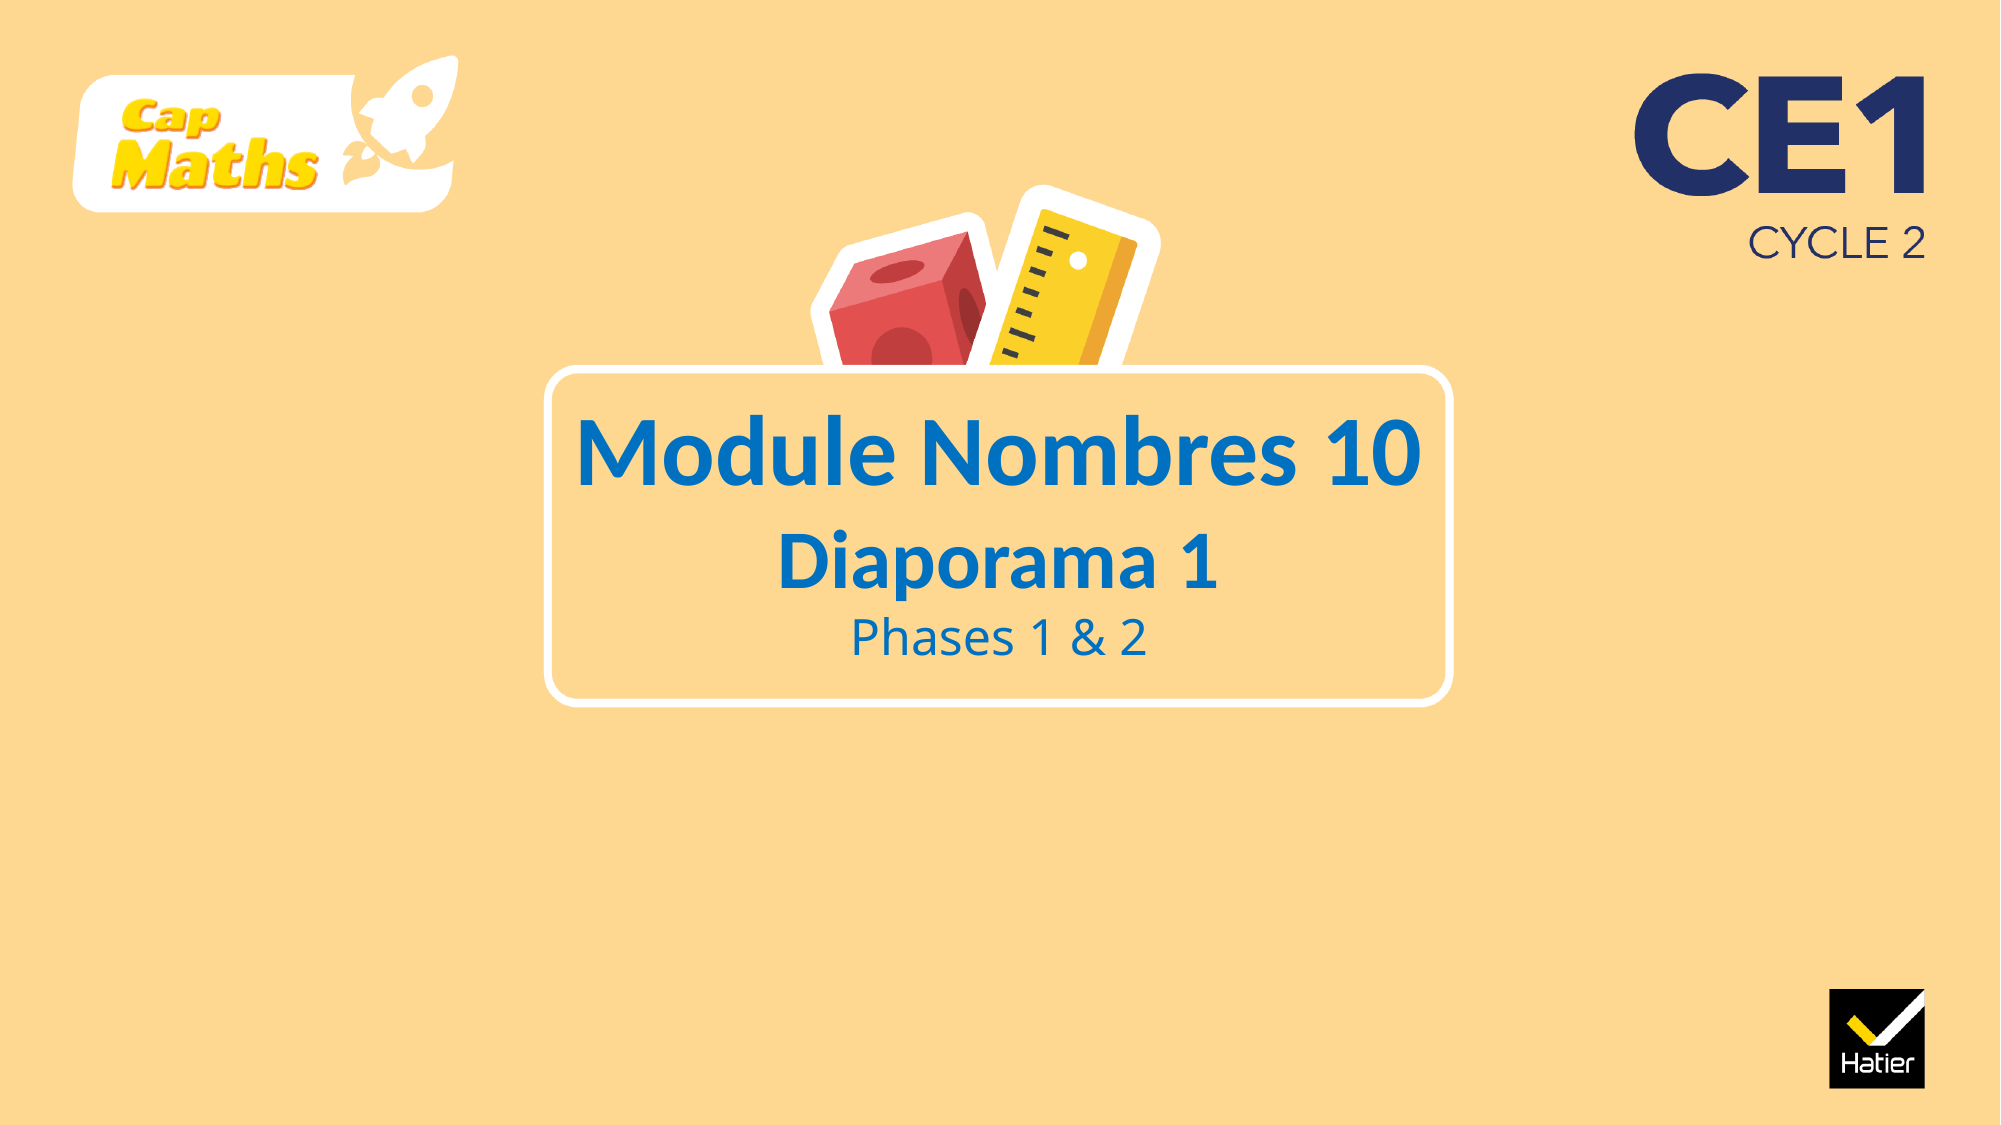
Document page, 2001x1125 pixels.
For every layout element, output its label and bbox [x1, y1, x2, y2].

list [0, 0, 2000, 1125]
